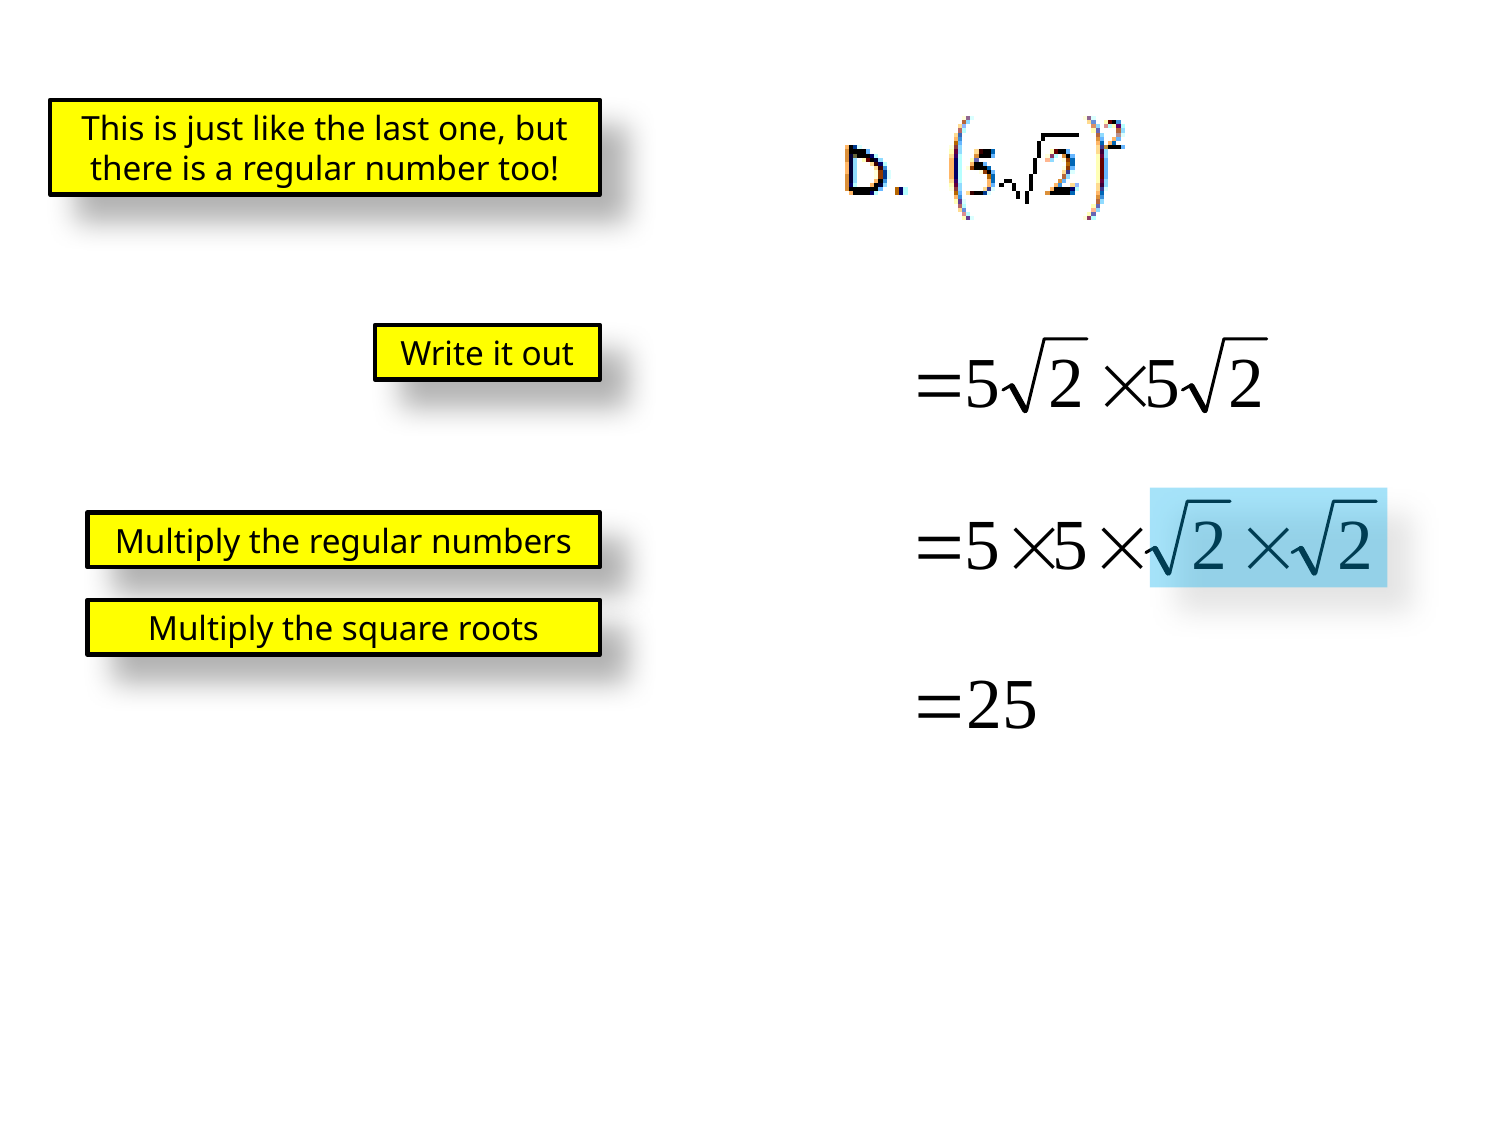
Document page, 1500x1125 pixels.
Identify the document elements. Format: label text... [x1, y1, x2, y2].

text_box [899, 662, 1050, 747]
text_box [899, 485, 1390, 588]
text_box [899, 323, 1282, 426]
text_box Write it out [374, 324, 600, 380]
picture [812, 37, 1213, 317]
text_box Multiply the regular numbers [87, 512, 600, 568]
text_box This is just like the last one, but there is a regular number too! [50, 99, 600, 195]
text_box Multiply the square roots [87, 599, 600, 655]
